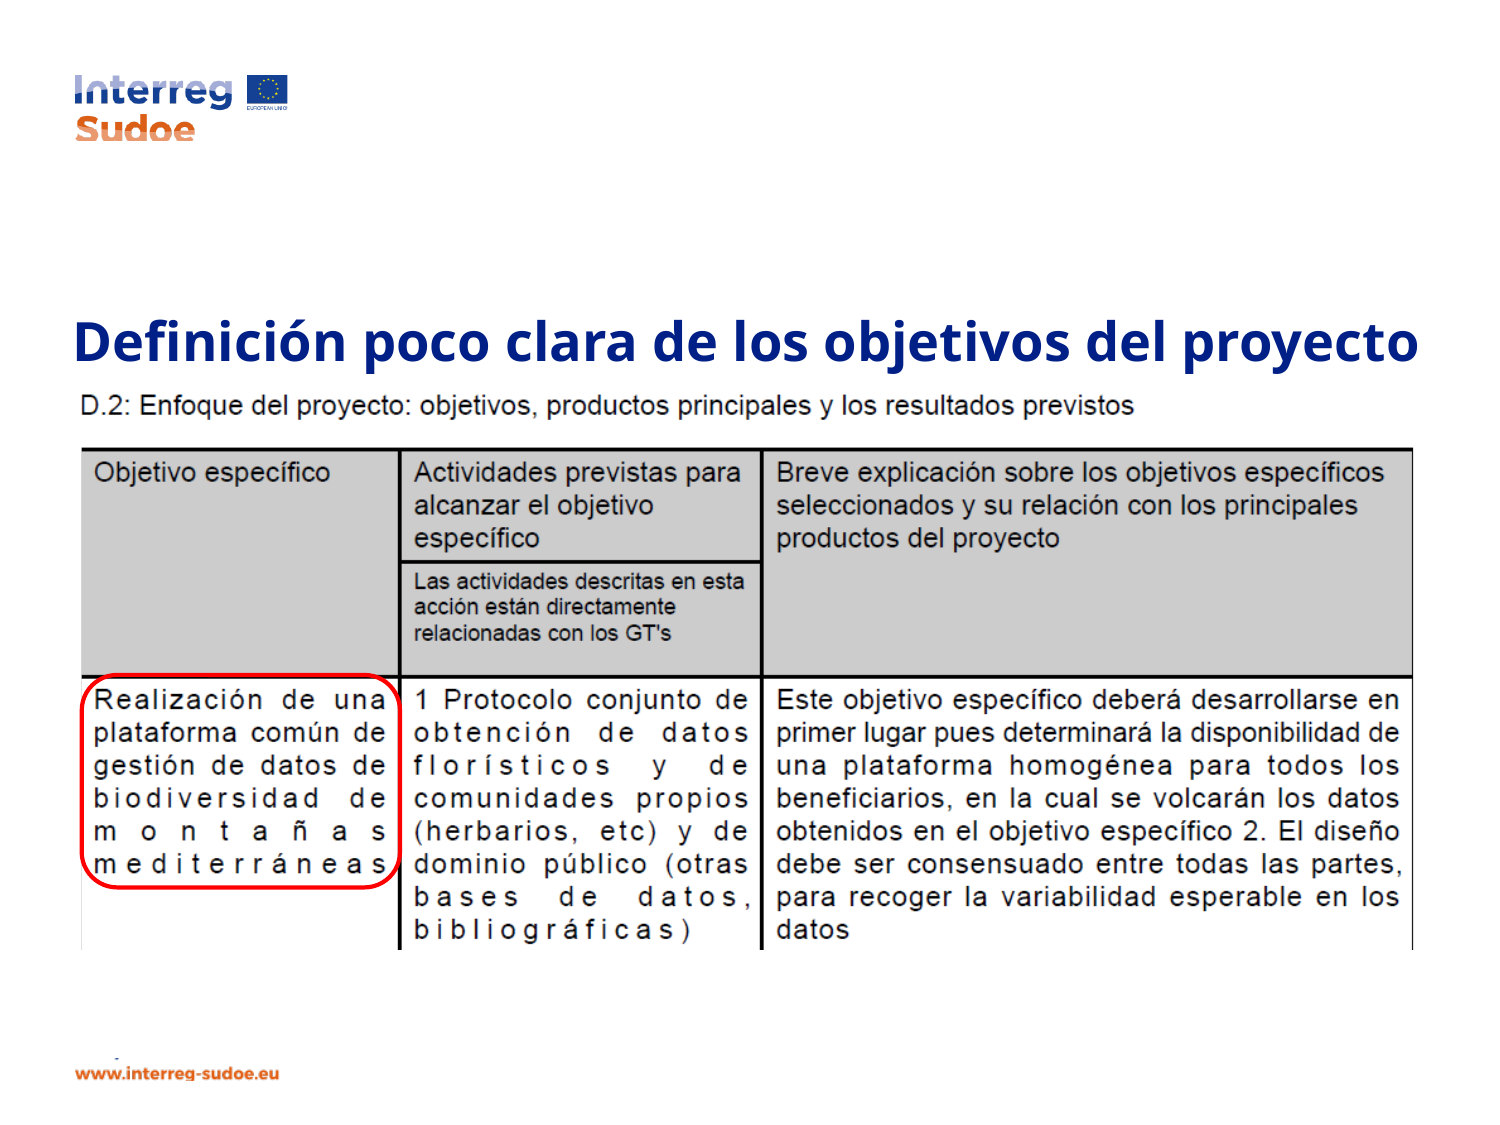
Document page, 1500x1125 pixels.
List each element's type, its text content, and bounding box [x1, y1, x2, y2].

title Definición poco clara de los objetivos del proyecto [57, 299, 1438, 450]
picture [81, 374, 1414, 951]
